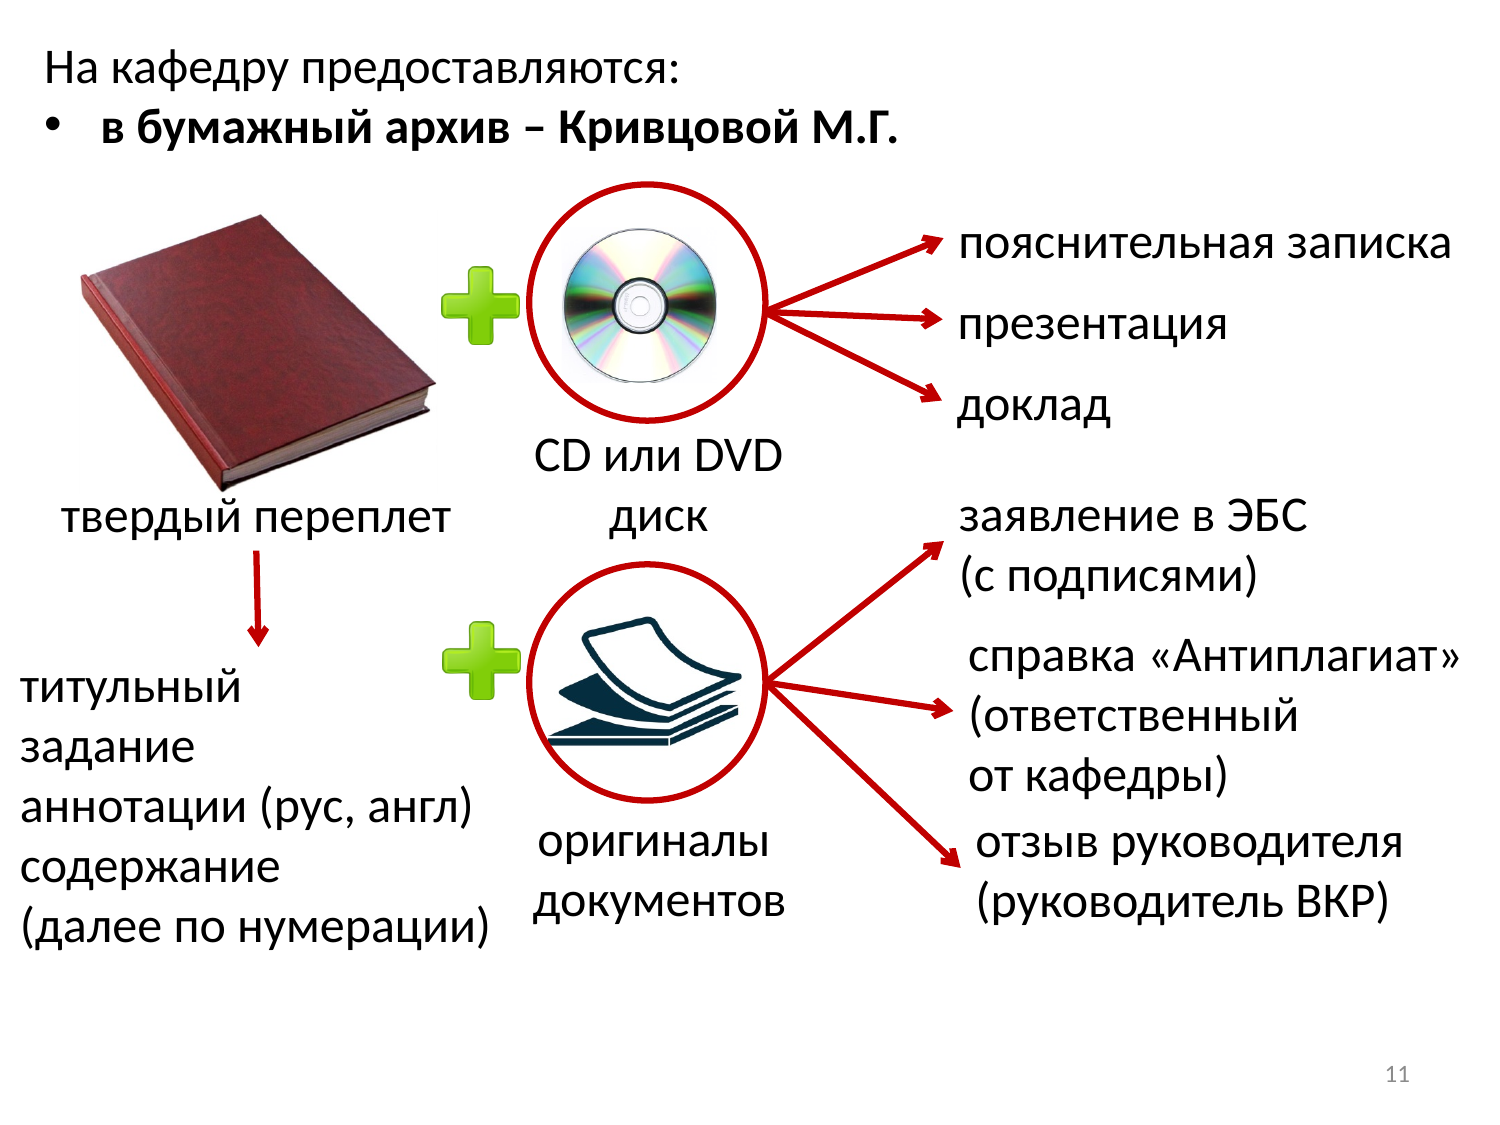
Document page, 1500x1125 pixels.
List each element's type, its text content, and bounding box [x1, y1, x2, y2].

slide_number 11 [1074, 1042, 1425, 1103]
picture [442, 621, 522, 700]
text_box [555, 760, 740, 803]
text_box титульный задание аннотации (рус, англ) содержание (далее по нумерации) [4, 645, 517, 960]
text_box На кафедру предоставляются: в бумажный архив – Кривцовой М.Г. [29, 26, 1495, 641]
text_box презентация [946, 281, 1244, 357]
text_box [527, 648, 532, 717]
text_box справка «Антиплагиат» (ответственный от кафедры) [953, 613, 1479, 809]
text_box заявление в ЭБС (с подписями) [943, 473, 1335, 609]
picture [561, 227, 718, 384]
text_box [765, 682, 959, 869]
text_box [527, 182, 758, 423]
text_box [763, 311, 942, 402]
text_box [756, 631, 760, 734]
text_box пояснительная записка [943, 200, 1468, 276]
picture [441, 266, 520, 345]
text_box CD или DVD диск [519, 414, 798, 550]
picture [537, 609, 752, 752]
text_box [765, 541, 943, 680]
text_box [763, 238, 942, 310]
text_box доклад [941, 363, 1127, 438]
text_box [552, 562, 742, 608]
picture [79, 210, 438, 495]
text_box оригиналы документов [517, 798, 802, 934]
text_box отзыв руководителя (руководитель ВКР) [960, 800, 1420, 936]
text_box твердый переплет [46, 474, 467, 550]
